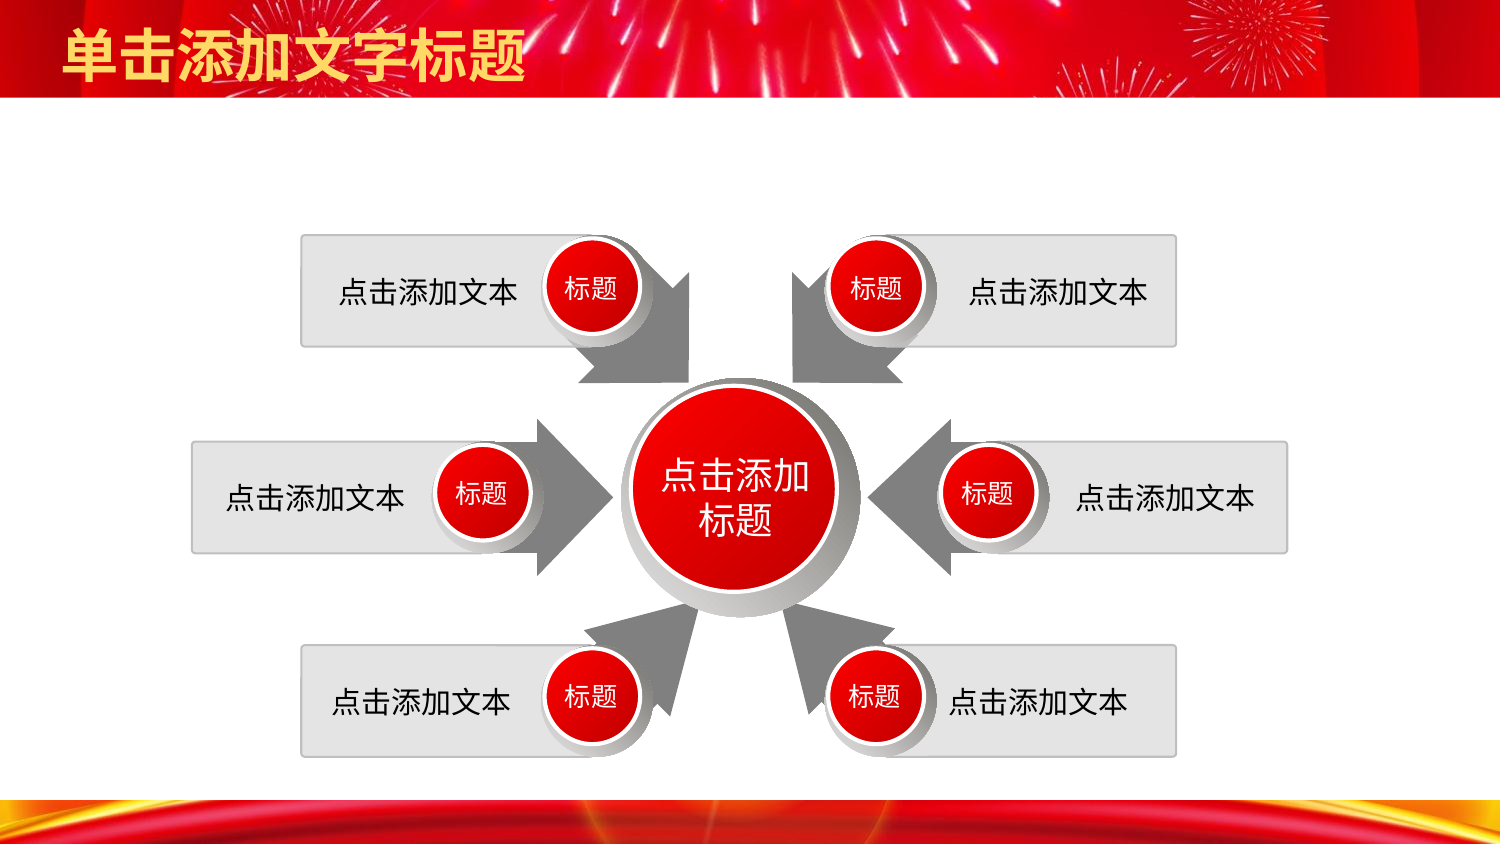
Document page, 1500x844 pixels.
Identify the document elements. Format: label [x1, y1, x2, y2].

picture [0, 800, 1500, 844]
text_box [191, 418, 614, 577]
picture [0, 0, 1500, 97]
text_box [774, 235, 1177, 419]
text_box [301, 235, 725, 401]
text_box [621, 377, 861, 618]
text_box [757, 594, 1177, 757]
text_box [867, 418, 1288, 577]
text_box [301, 575, 706, 757]
